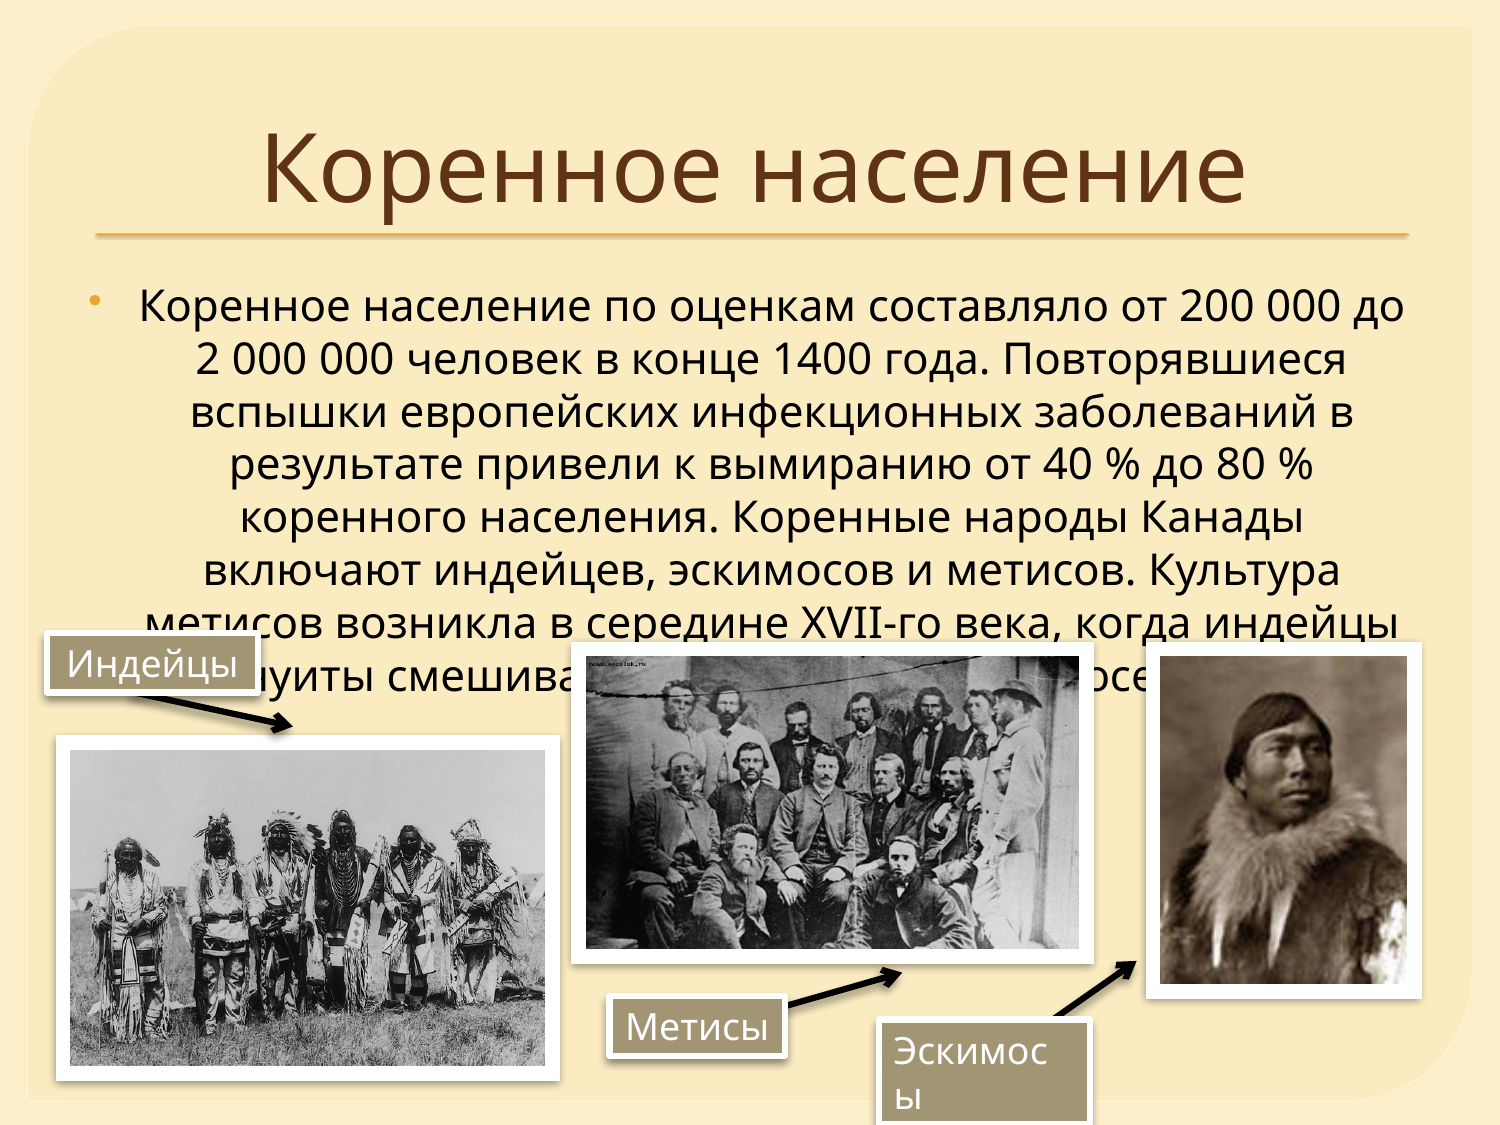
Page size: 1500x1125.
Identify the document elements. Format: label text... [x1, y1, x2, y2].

title Коренное население [75, 41, 1425, 230]
picture [70, 749, 546, 1067]
text_box Индейцы [44, 630, 261, 696]
text_box Эскимосы [876, 1016, 1093, 1125]
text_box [737, 972, 903, 1020]
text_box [128, 691, 294, 727]
text_box Метисы [606, 993, 788, 1059]
list Коренное население по оценкам составляло от 200 000 до 2 000 000 человек в конце 1400 года. Повторявшиеся вспышки европейских инфекционных заболеваний в результате привели к вымиранию от 40 % до 80 % коренного населения. Коренные народы Канады включают индейцев, эскимосов и метисов. Культура метисов возникла в середине XVII-го века, когда индейцы и инуиты смешивались с европейскими поселенцами. [75, 270, 1425, 715]
picture [585, 656, 1080, 950]
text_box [1019, 960, 1137, 1044]
picture [1159, 656, 1408, 985]
